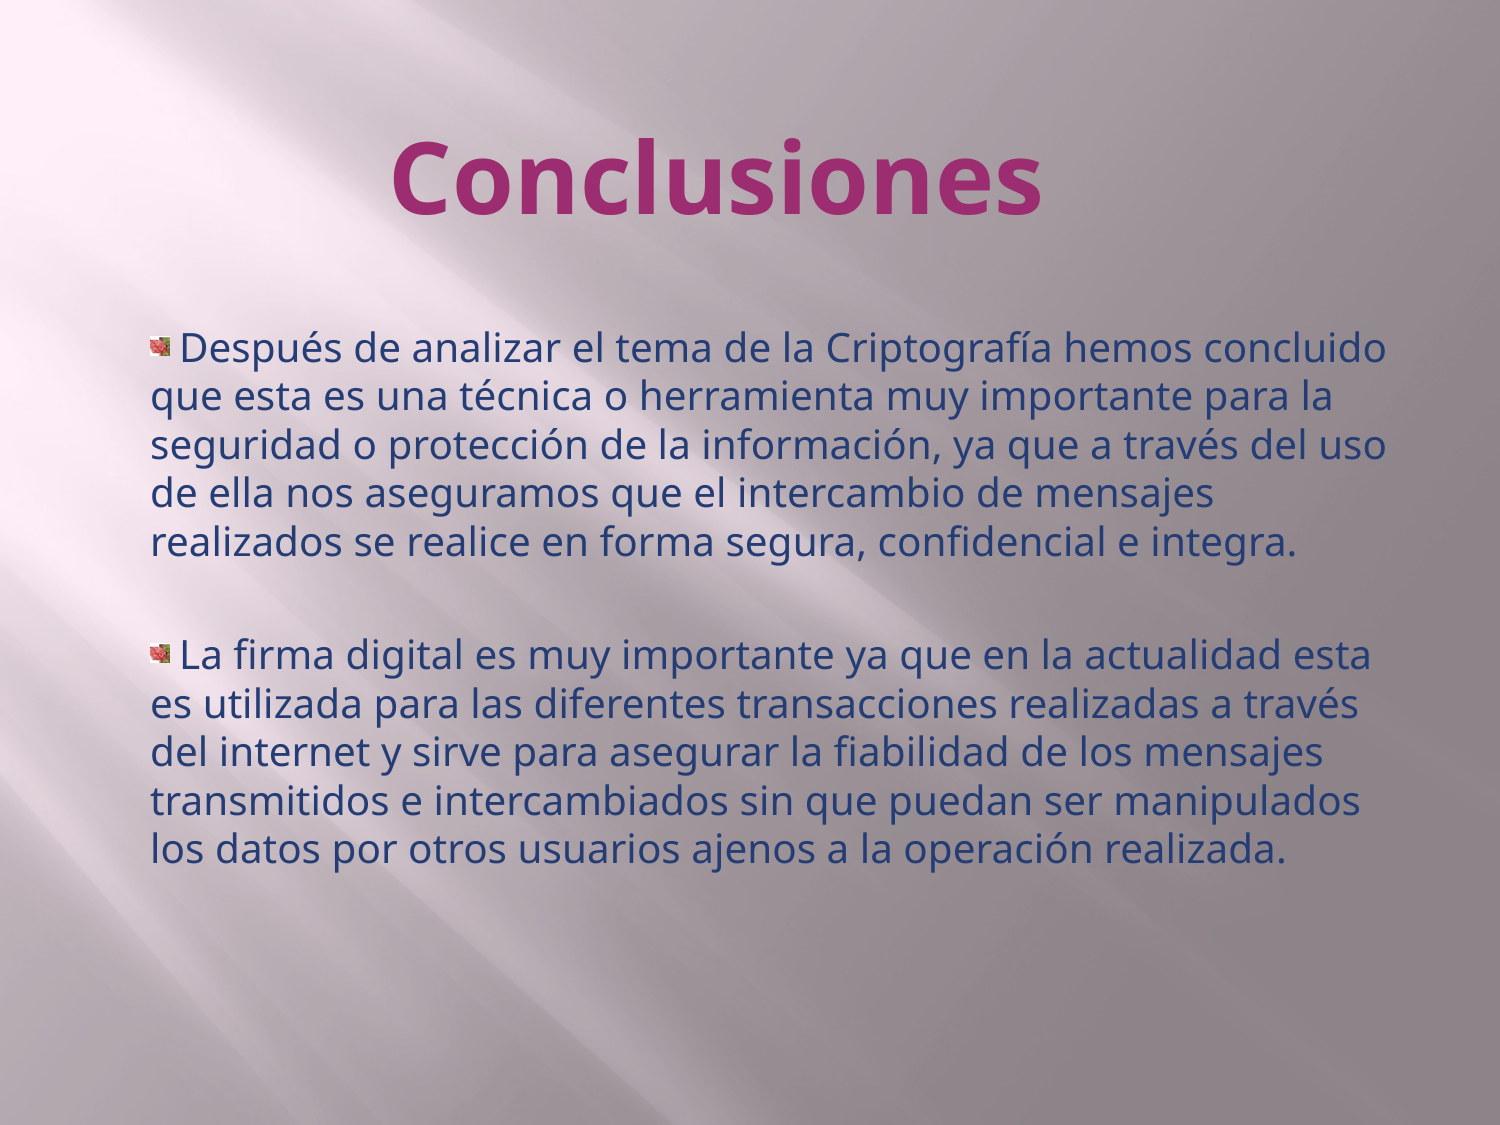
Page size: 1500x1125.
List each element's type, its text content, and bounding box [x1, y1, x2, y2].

title Conclusiones [135, 101, 1299, 235]
picture [150, 643, 170, 663]
picture [150, 336, 170, 356]
list Después de analizar el tema de la Criptografía hemos concluido que esta es una técnica o herramienta muy importante para la seguridad o protección de la información, ya que a través del uso de ella nos aseguramos que el intercambio de mensajes realizados se realice en forma segura, confidencial e integra. La firma digital es muy importante ya que en la actualidad esta es utilizada para las diferentes transacciones realizadas a través del internet y sirve para asegurar la fiabilidad de los mensajes transmitidos e intercambiados sin que puedan ser manipulados los datos por otros usuarios ajenos a la operación realizada. [123, 314, 1425, 965]
